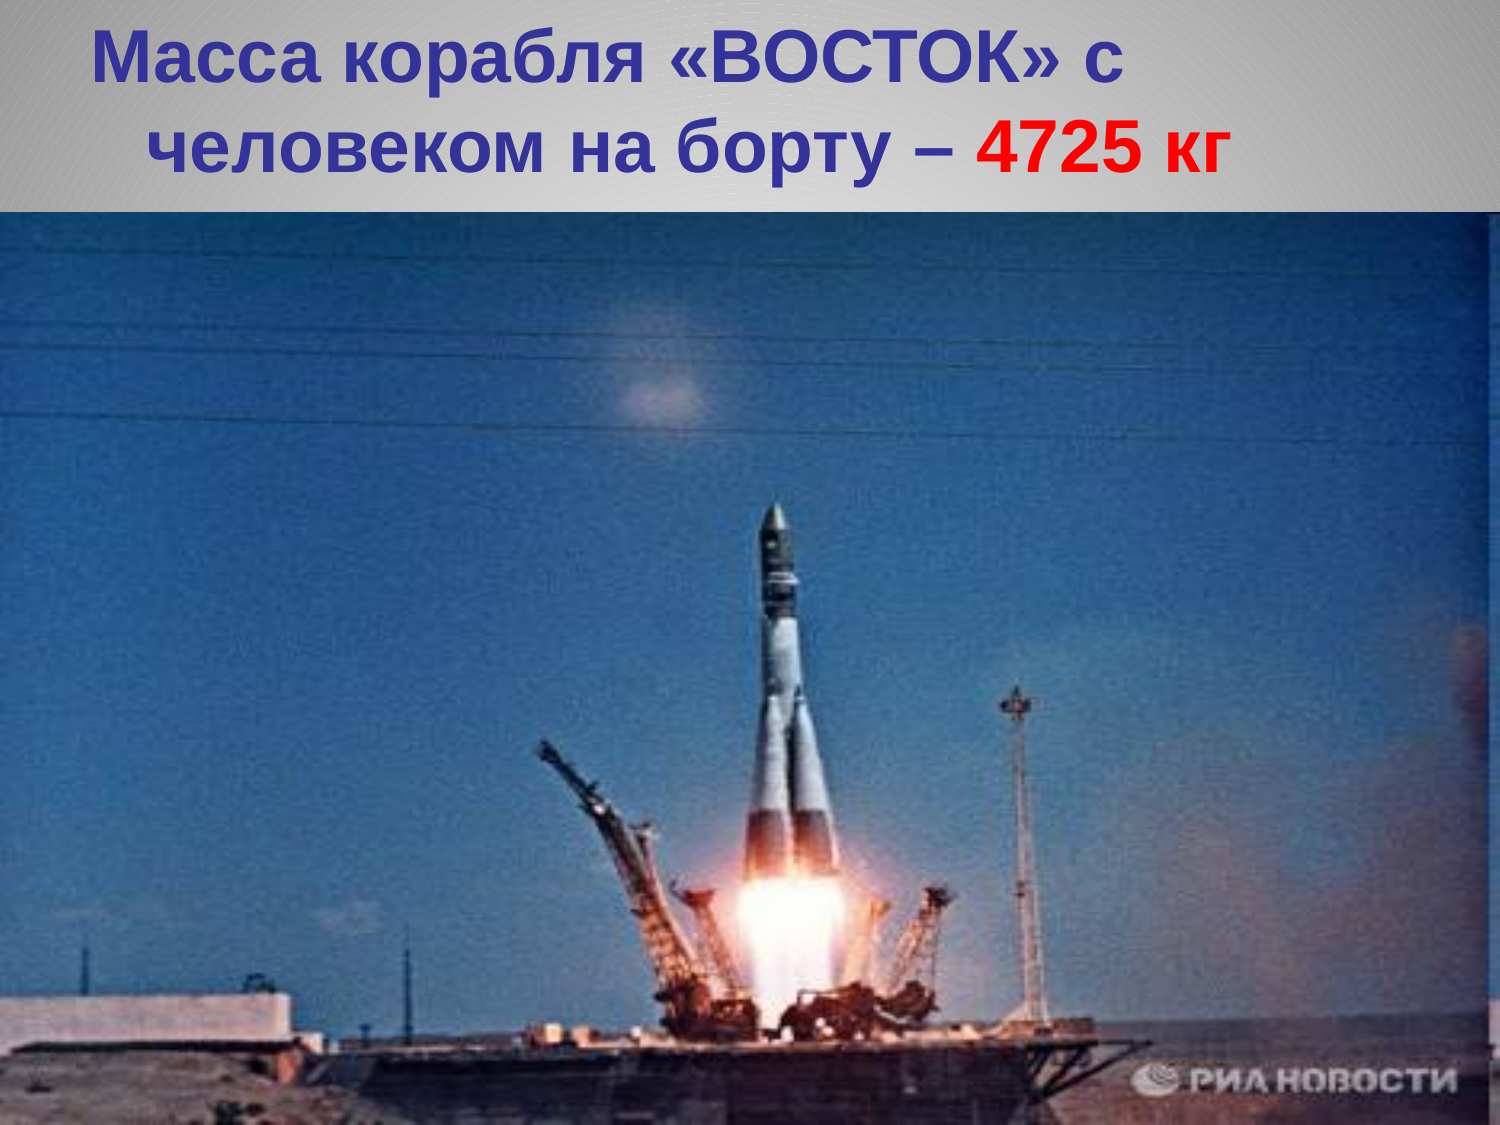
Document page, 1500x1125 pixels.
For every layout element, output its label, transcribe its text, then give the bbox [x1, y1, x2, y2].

picture [0, 212, 1500, 1125]
list Масса корабля «ВОСТОК» с человеком на борту – 4725 кг [74, 0, 1338, 210]
